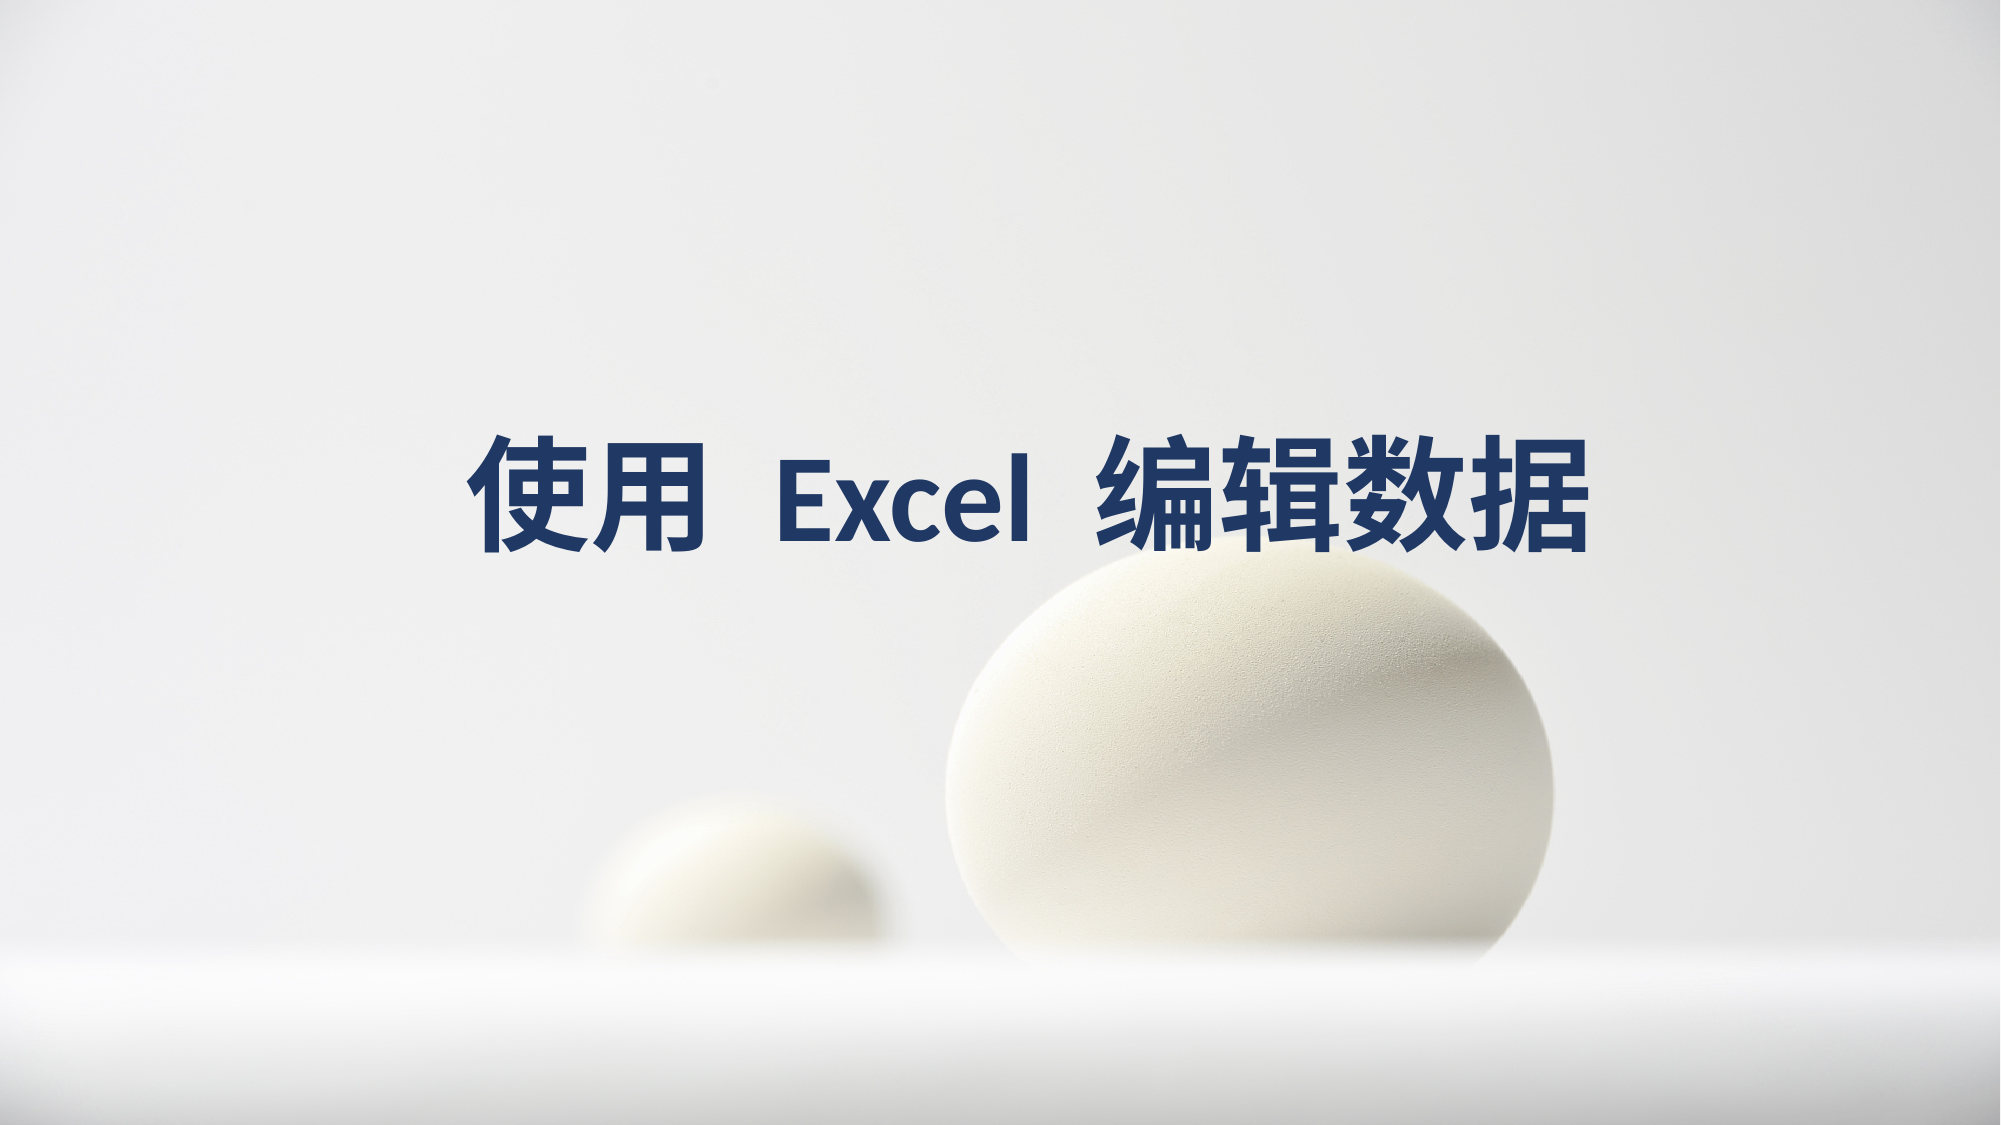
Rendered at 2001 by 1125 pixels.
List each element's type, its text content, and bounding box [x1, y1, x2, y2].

picture [0, 0, 2001, 1125]
title 使用 Excel 编辑数据 [249, 184, 1750, 576]
